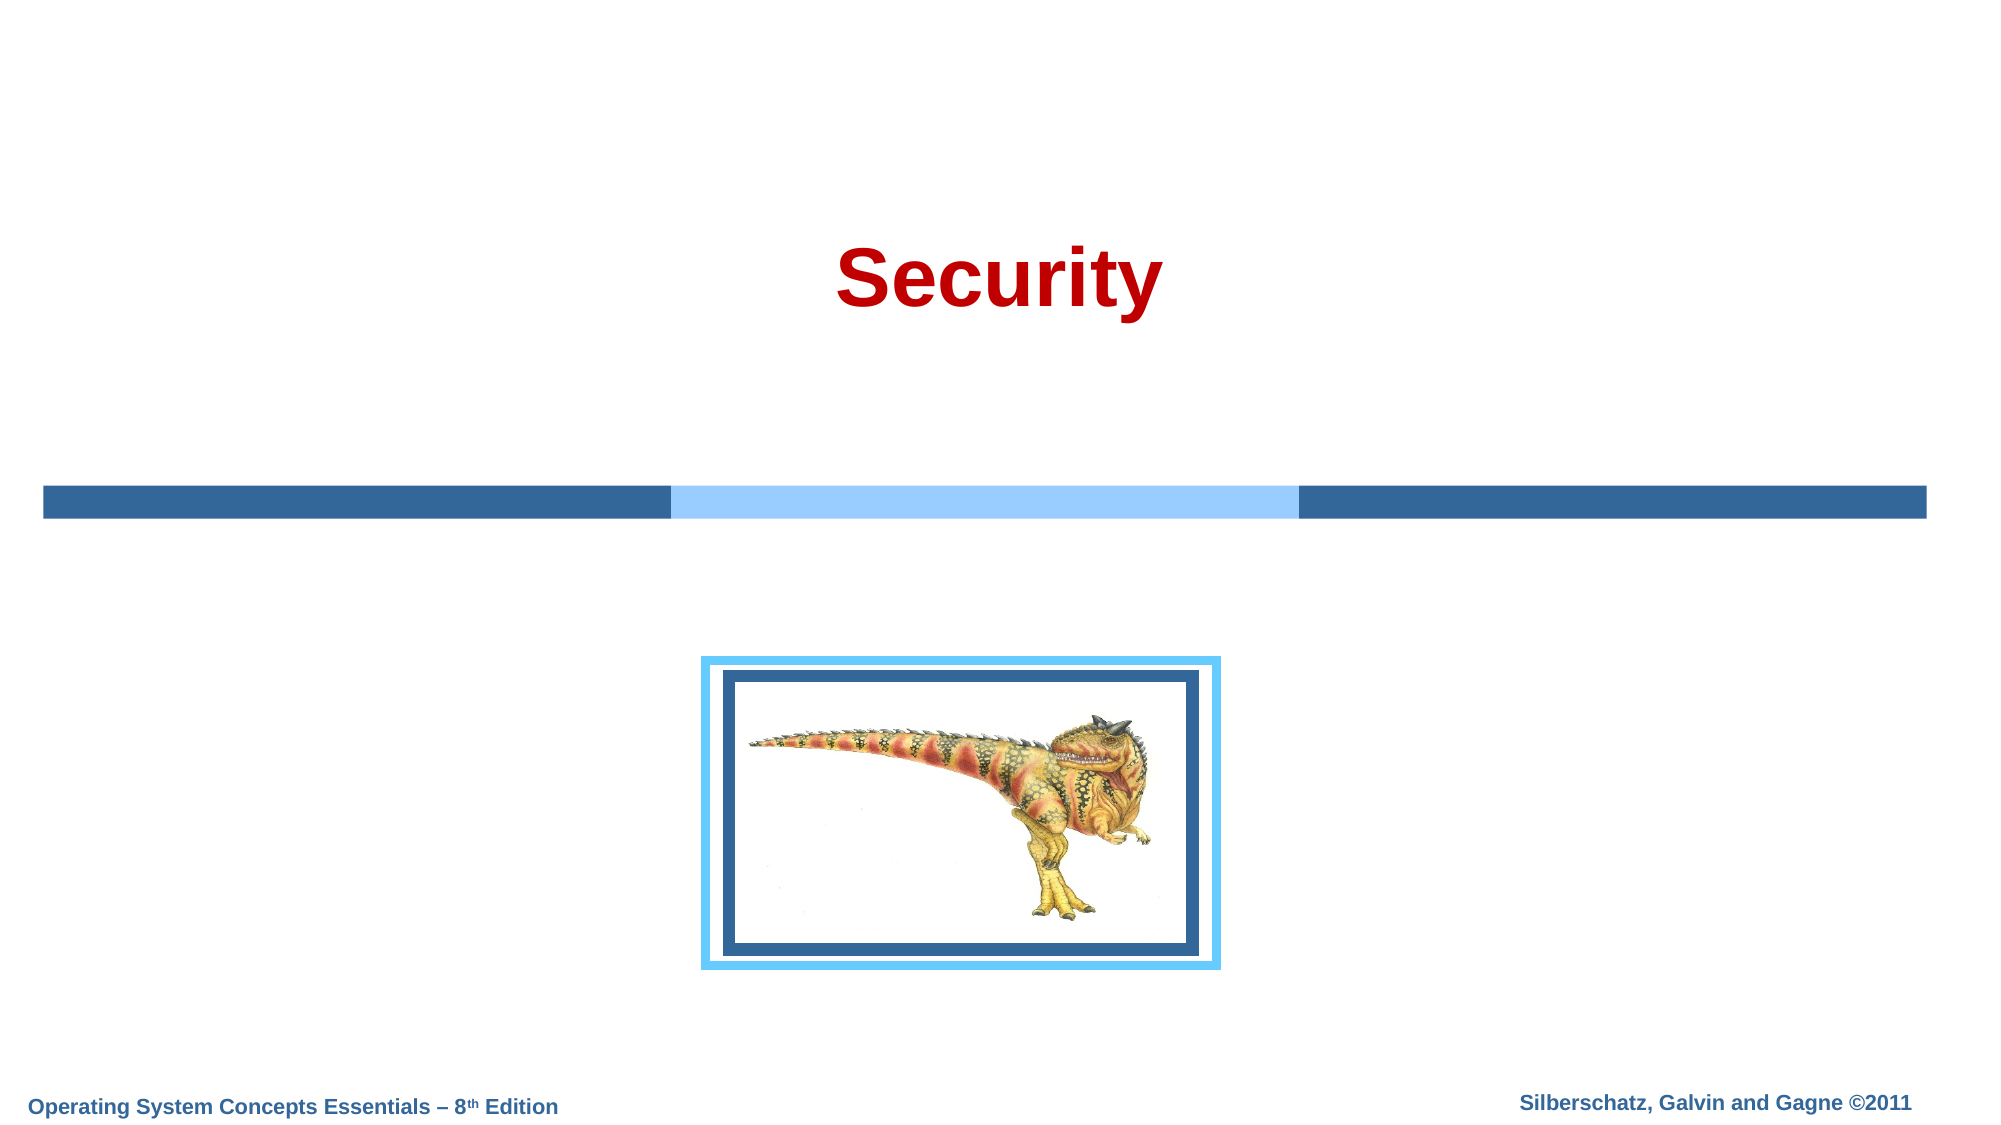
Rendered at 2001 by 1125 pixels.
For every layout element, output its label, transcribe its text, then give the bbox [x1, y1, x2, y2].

title Security [150, 112, 1850, 462]
picture [735, 682, 1186, 943]
